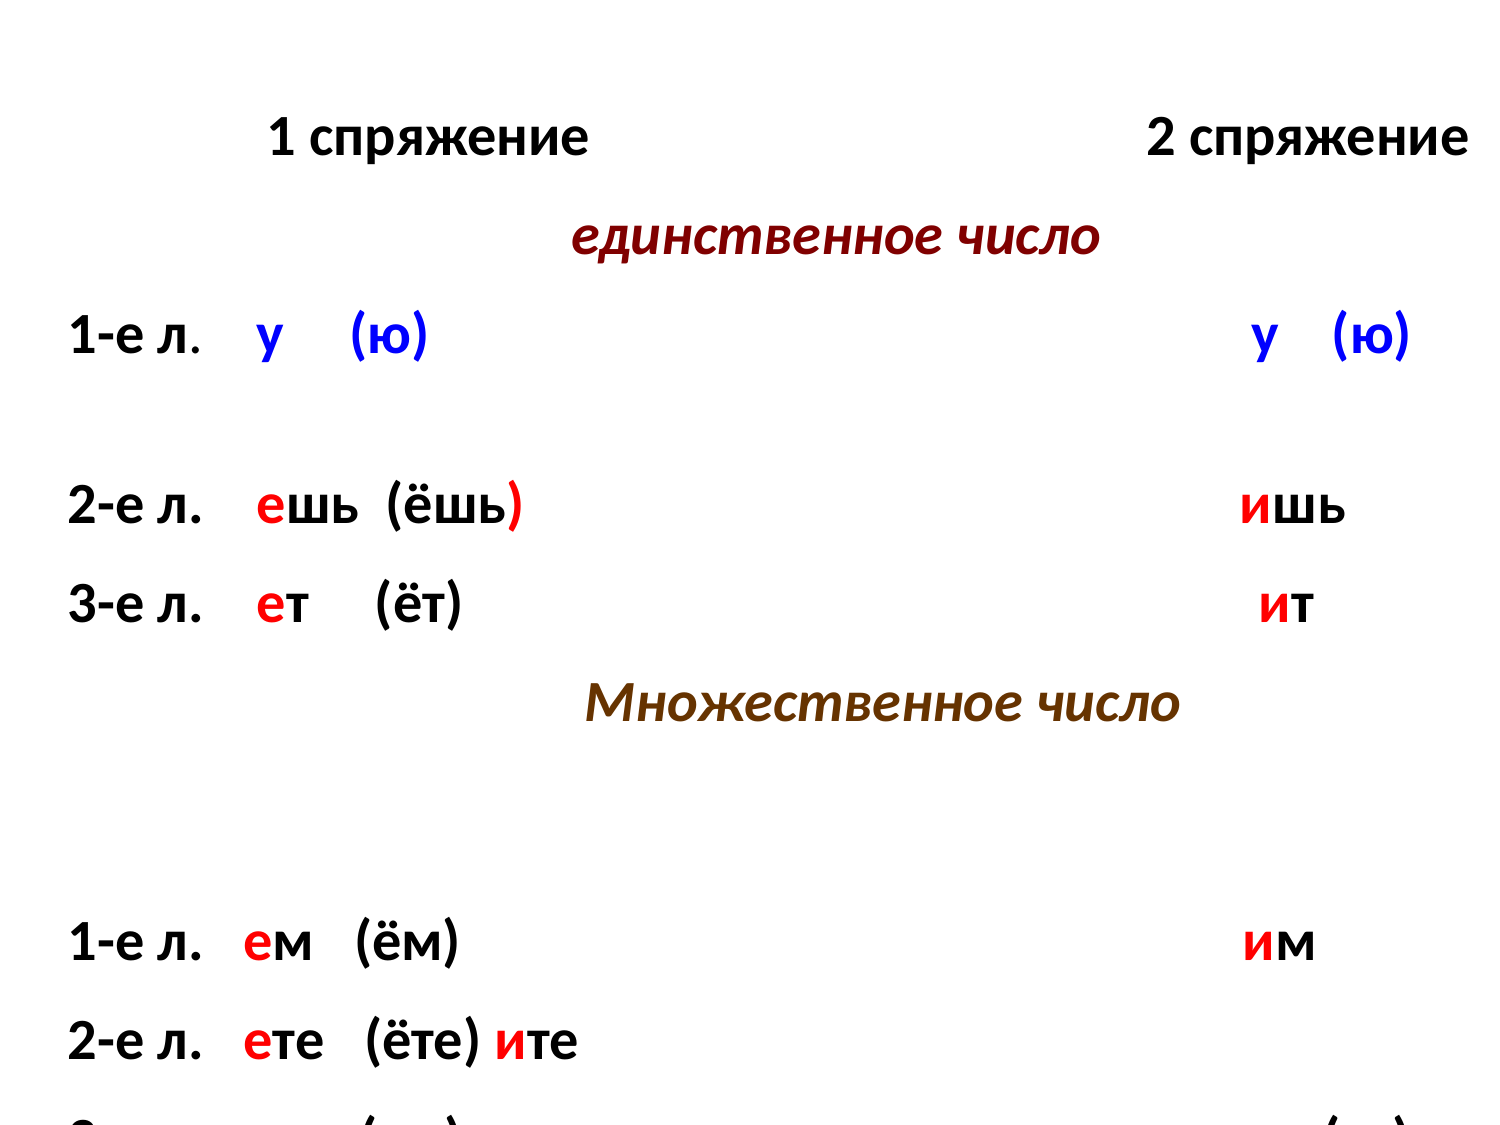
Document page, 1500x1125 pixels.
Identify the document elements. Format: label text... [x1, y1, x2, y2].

text_box 1 спряжение 2 спряжение единственное число 1-е л. у (ю) у (ю) 2-е л. ешь (ёшь) ишь 3-е л. ет (ёт) ит Множественное число 1-е л. ем (ём) им 2-е л. ете (ёте) ите 3-е л. ут (ют) ат (ят) [53, 89, 1500, 1125]
